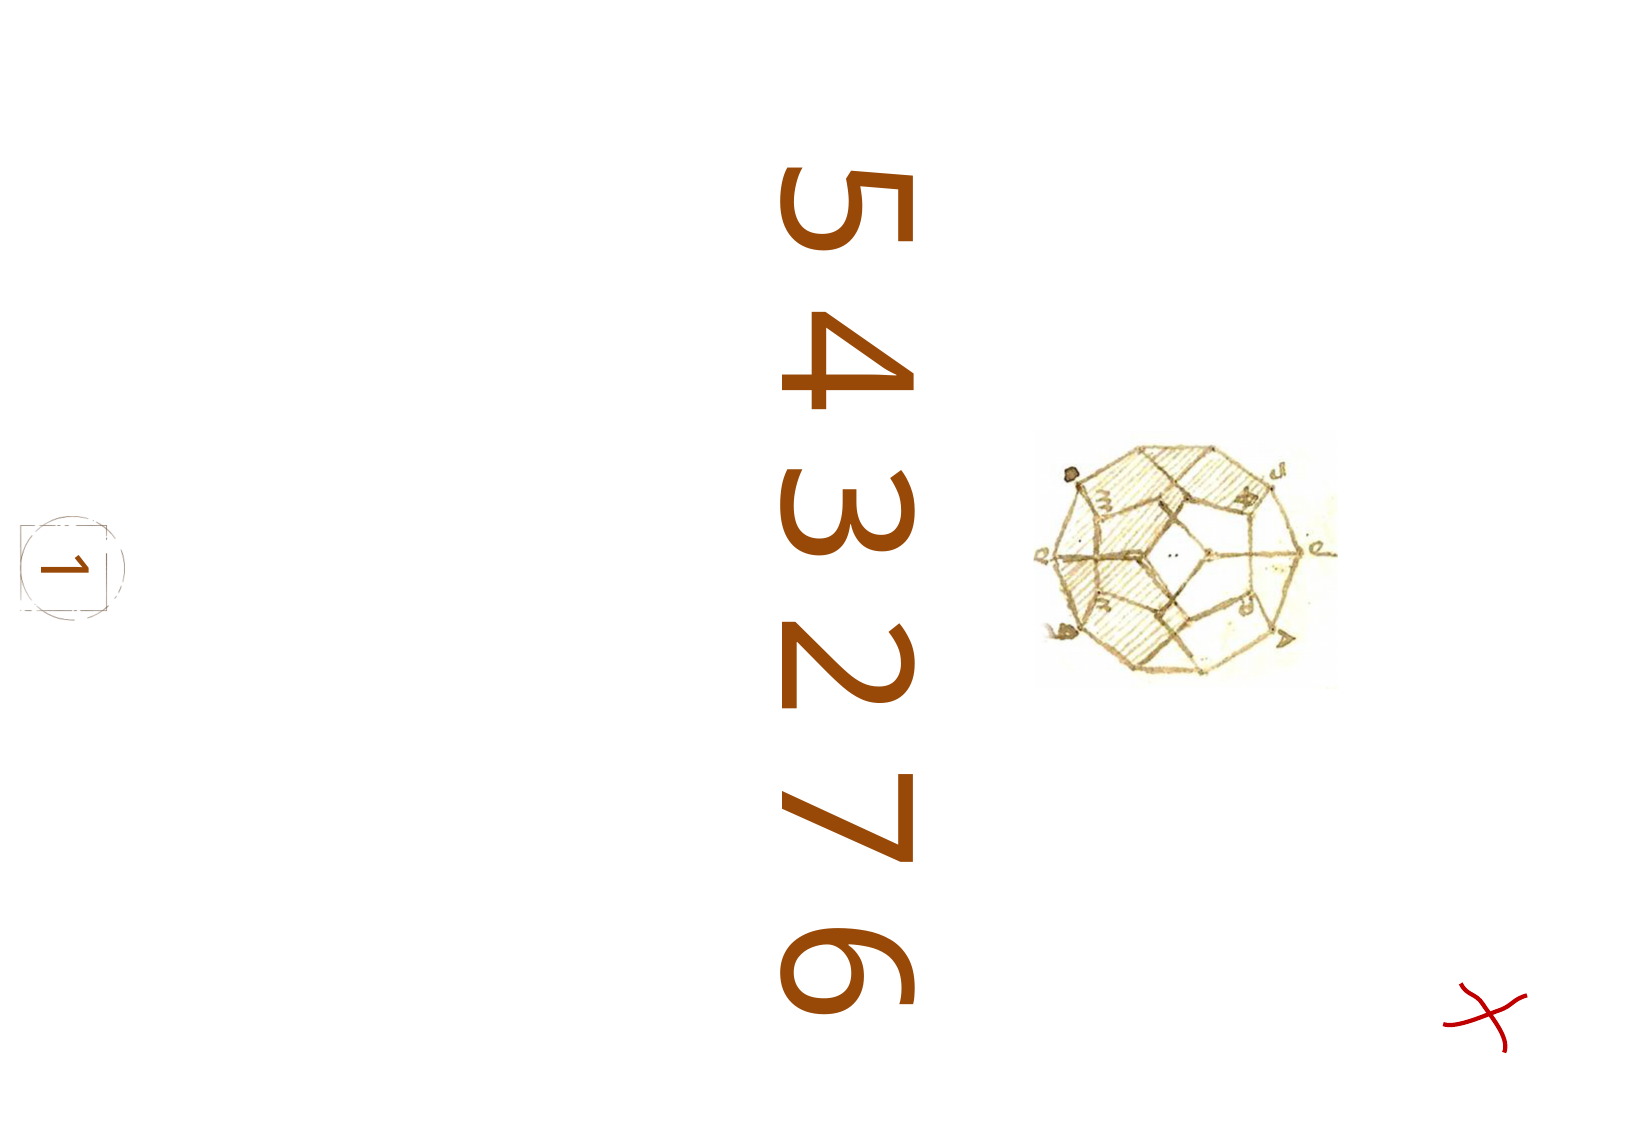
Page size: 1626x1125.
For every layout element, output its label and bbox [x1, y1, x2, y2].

text_box [1458, 982, 1508, 1054]
picture [1034, 407, 1338, 713]
text_box [1442, 1012, 1483, 1028]
picture [19, 515, 125, 622]
text_box [1489, 993, 1528, 1015]
